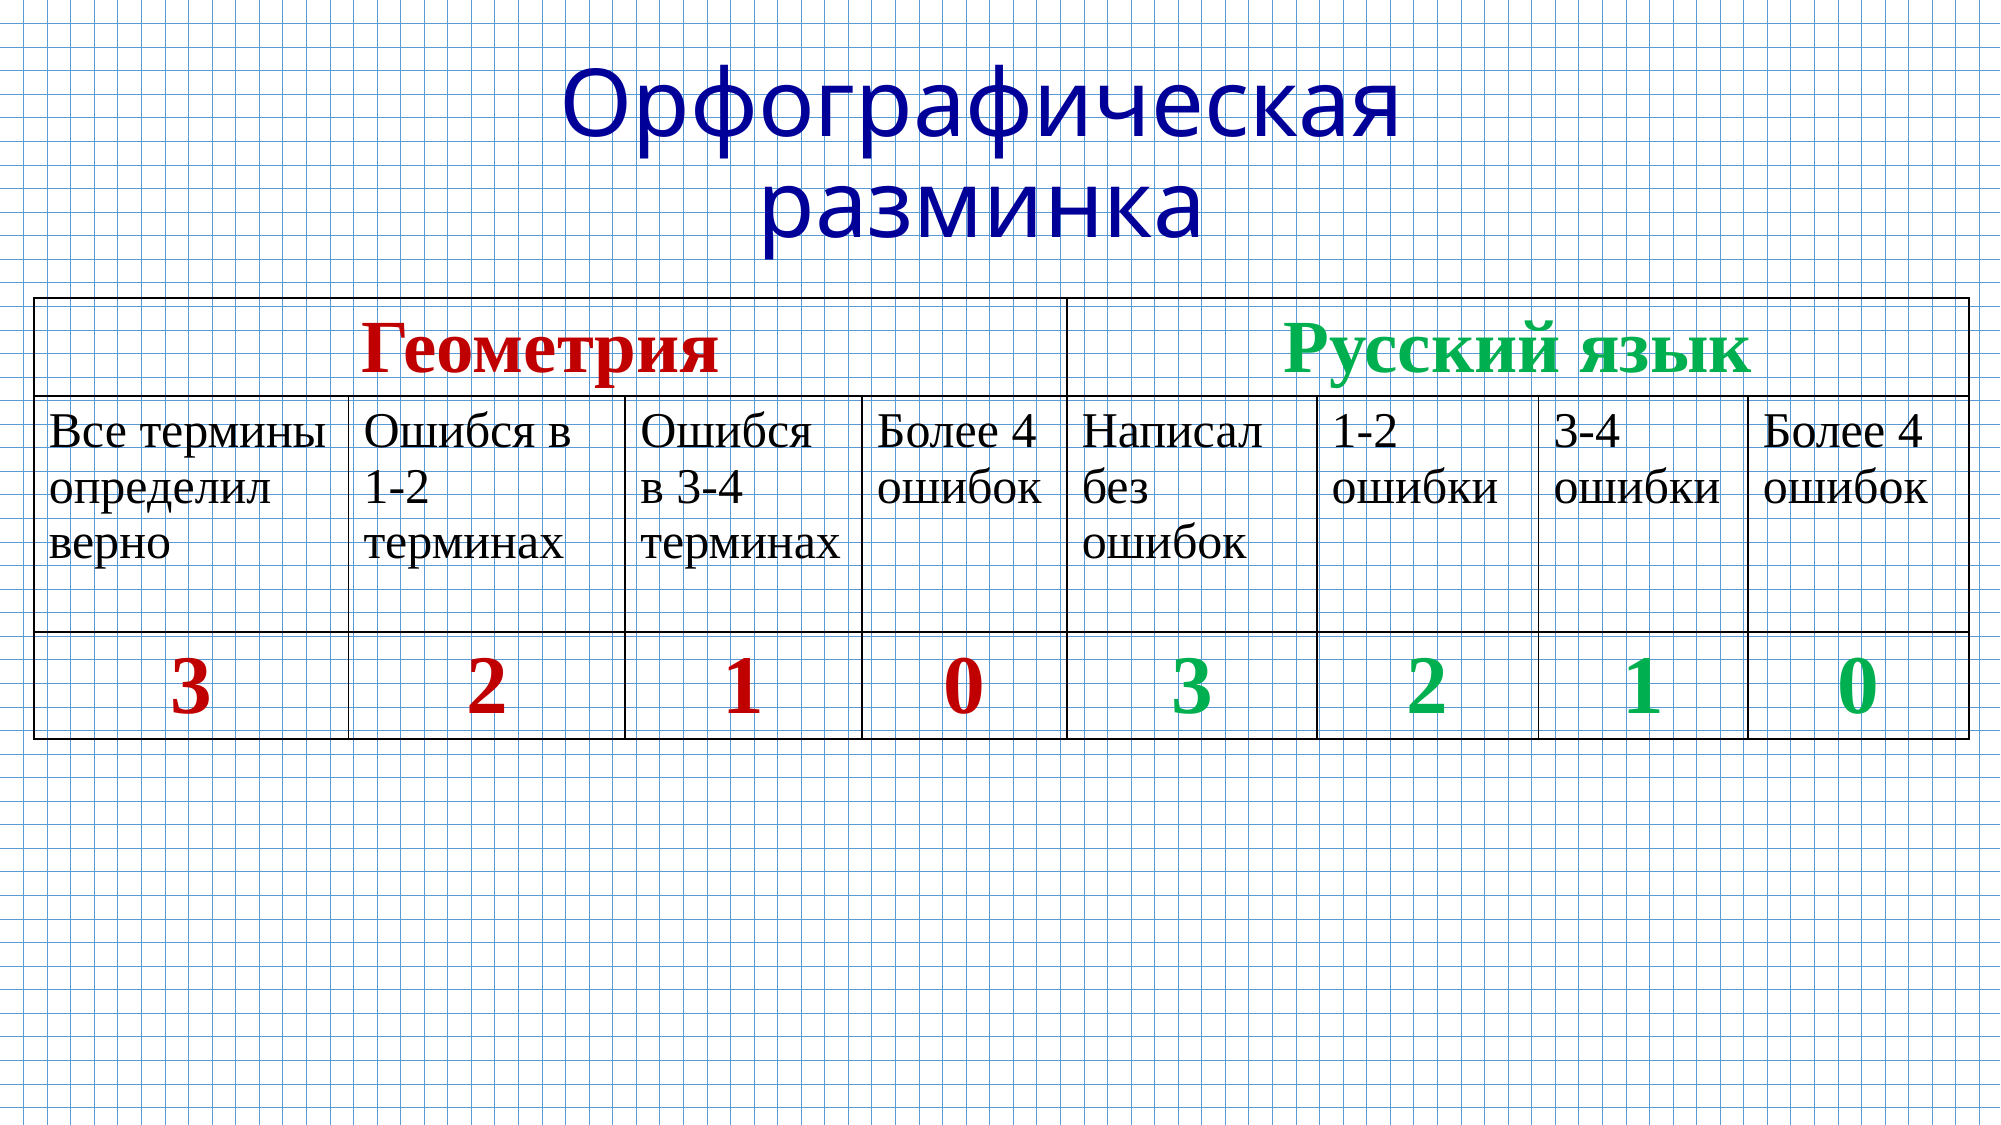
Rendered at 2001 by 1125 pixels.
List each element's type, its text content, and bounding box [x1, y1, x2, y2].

table_cell 3-4 ошибки [1539, 397, 1747, 631]
table_cell 2 [1318, 633, 1538, 738]
title Орфографическая разминка [131, 48, 1857, 266]
table_cell Все термины определил верно [35, 397, 348, 631]
table_cell Ошибся в 1-2 терминах [349, 397, 624, 631]
table_cell 1-2 ошибки [1318, 397, 1538, 631]
table_cell 0 [1749, 633, 1968, 738]
table_cell 1 [626, 633, 861, 738]
table_cell Более 4 ошибок [1749, 397, 1968, 631]
table_header Русский язык [1068, 299, 1968, 395]
table_header Геометрия [35, 299, 1066, 395]
table_cell 3 [1068, 633, 1316, 738]
table_cell Написал без ошибок [1068, 397, 1316, 631]
table_cell 3 [35, 633, 348, 738]
table_cell 1 [1539, 633, 1747, 738]
table_cell Более 4 ошибок [863, 397, 1066, 631]
table_cell 0 [863, 633, 1066, 738]
table_cell 2 [349, 633, 624, 738]
table_cell Ошибся в 3-4 терминах [626, 397, 861, 631]
